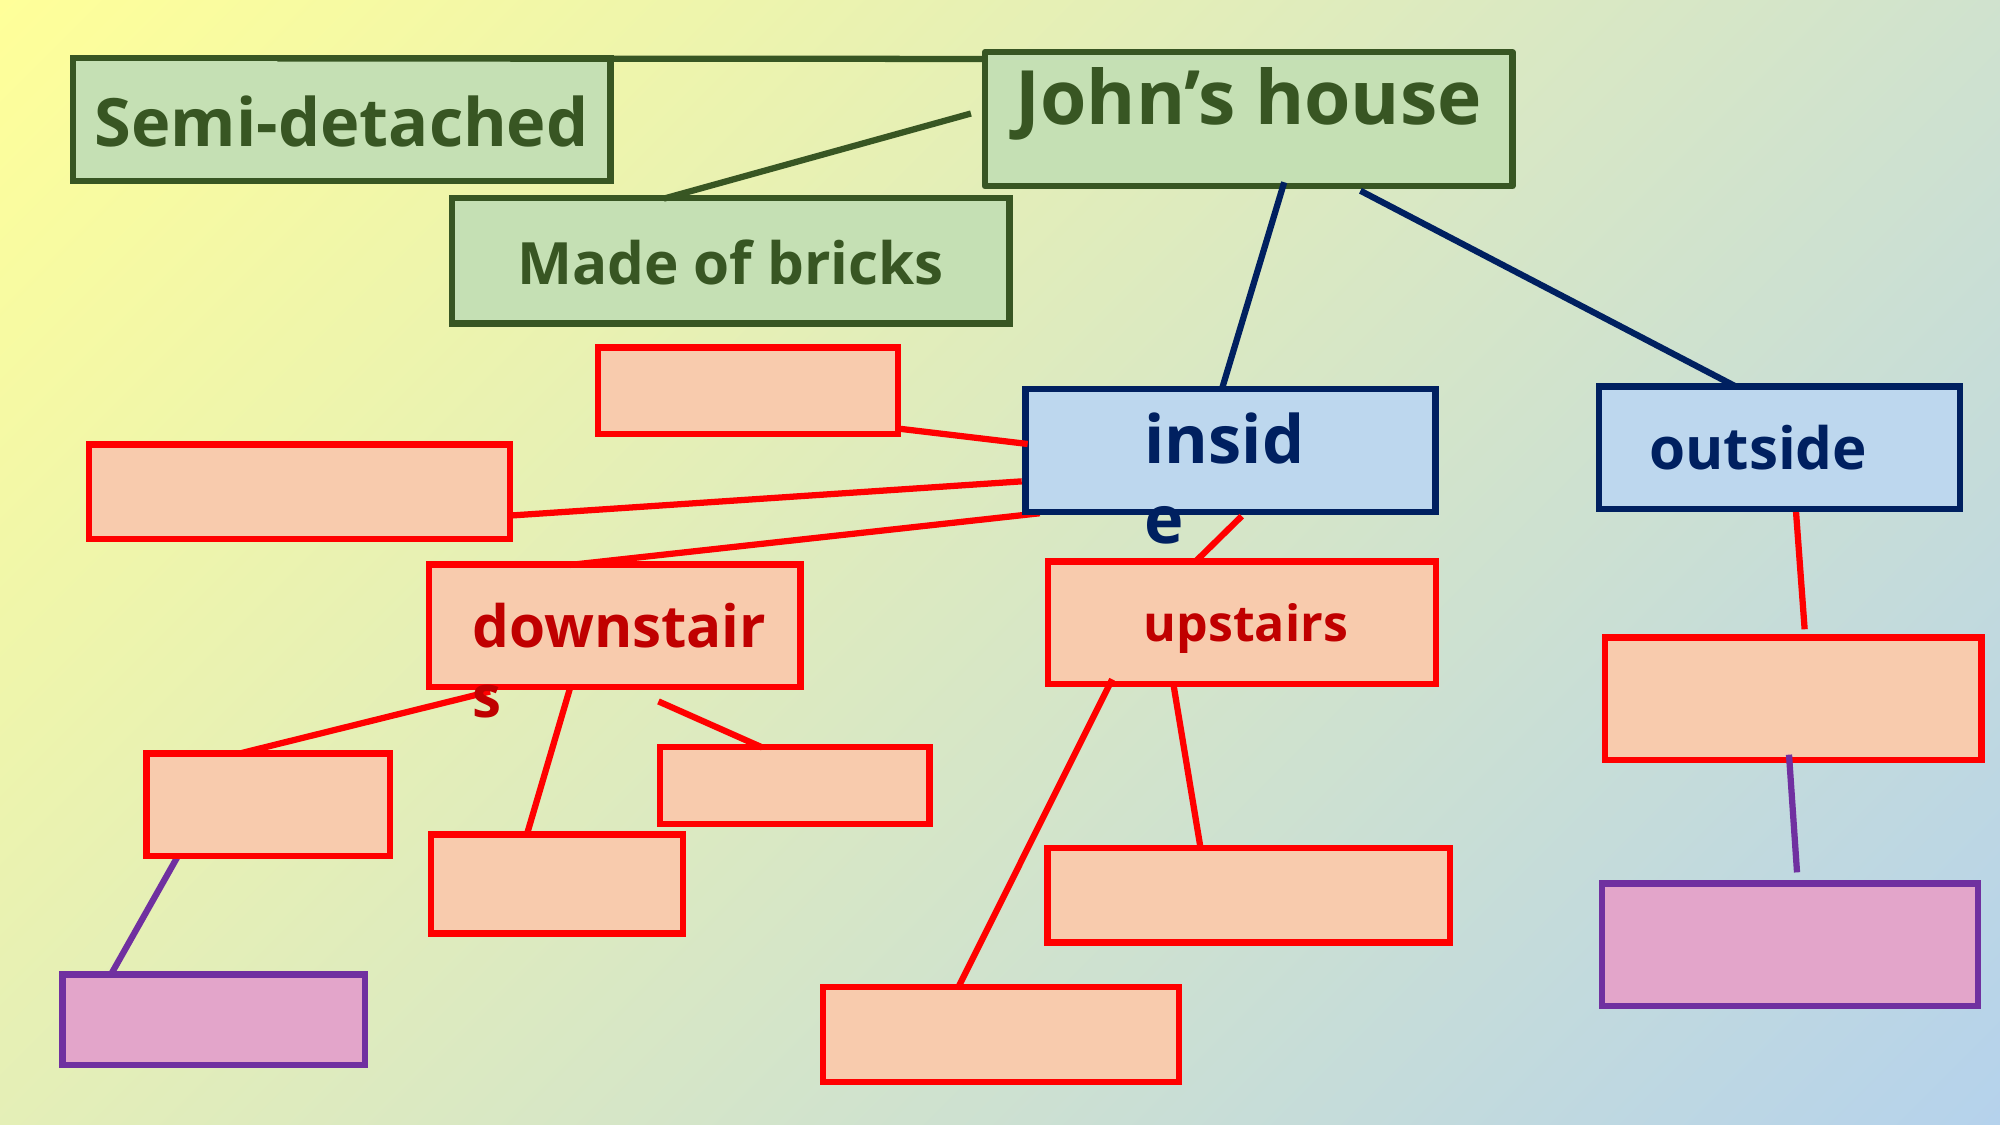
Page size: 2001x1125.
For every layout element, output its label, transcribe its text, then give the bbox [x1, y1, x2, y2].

text_box [597, 347, 1028, 446]
text_box [822, 678, 1180, 1083]
text_box Made of bricks [451, 112, 1010, 324]
subtitle John’s house [984, 52, 1513, 187]
text_box upstairs [1129, 584, 1436, 660]
text_box [88, 443, 1022, 540]
text_box [1787, 754, 1799, 873]
text_box [1047, 681, 1451, 944]
text_box downstairs [457, 582, 795, 737]
text_box [61, 857, 366, 1066]
text_box [428, 513, 1040, 688]
text_box Semi-detached [72, 57, 987, 182]
text_box [1794, 510, 1806, 630]
text_box [1601, 883, 1979, 1007]
text_box [1047, 561, 1437, 685]
text_box outside [1634, 404, 1911, 489]
text_box [659, 737, 931, 825]
text_box [145, 698, 457, 857]
text_box [1024, 181, 1437, 513]
text_box [430, 737, 684, 935]
text_box inside [1129, 389, 1352, 564]
text_box [1604, 636, 1982, 761]
text_box [1359, 189, 1961, 510]
